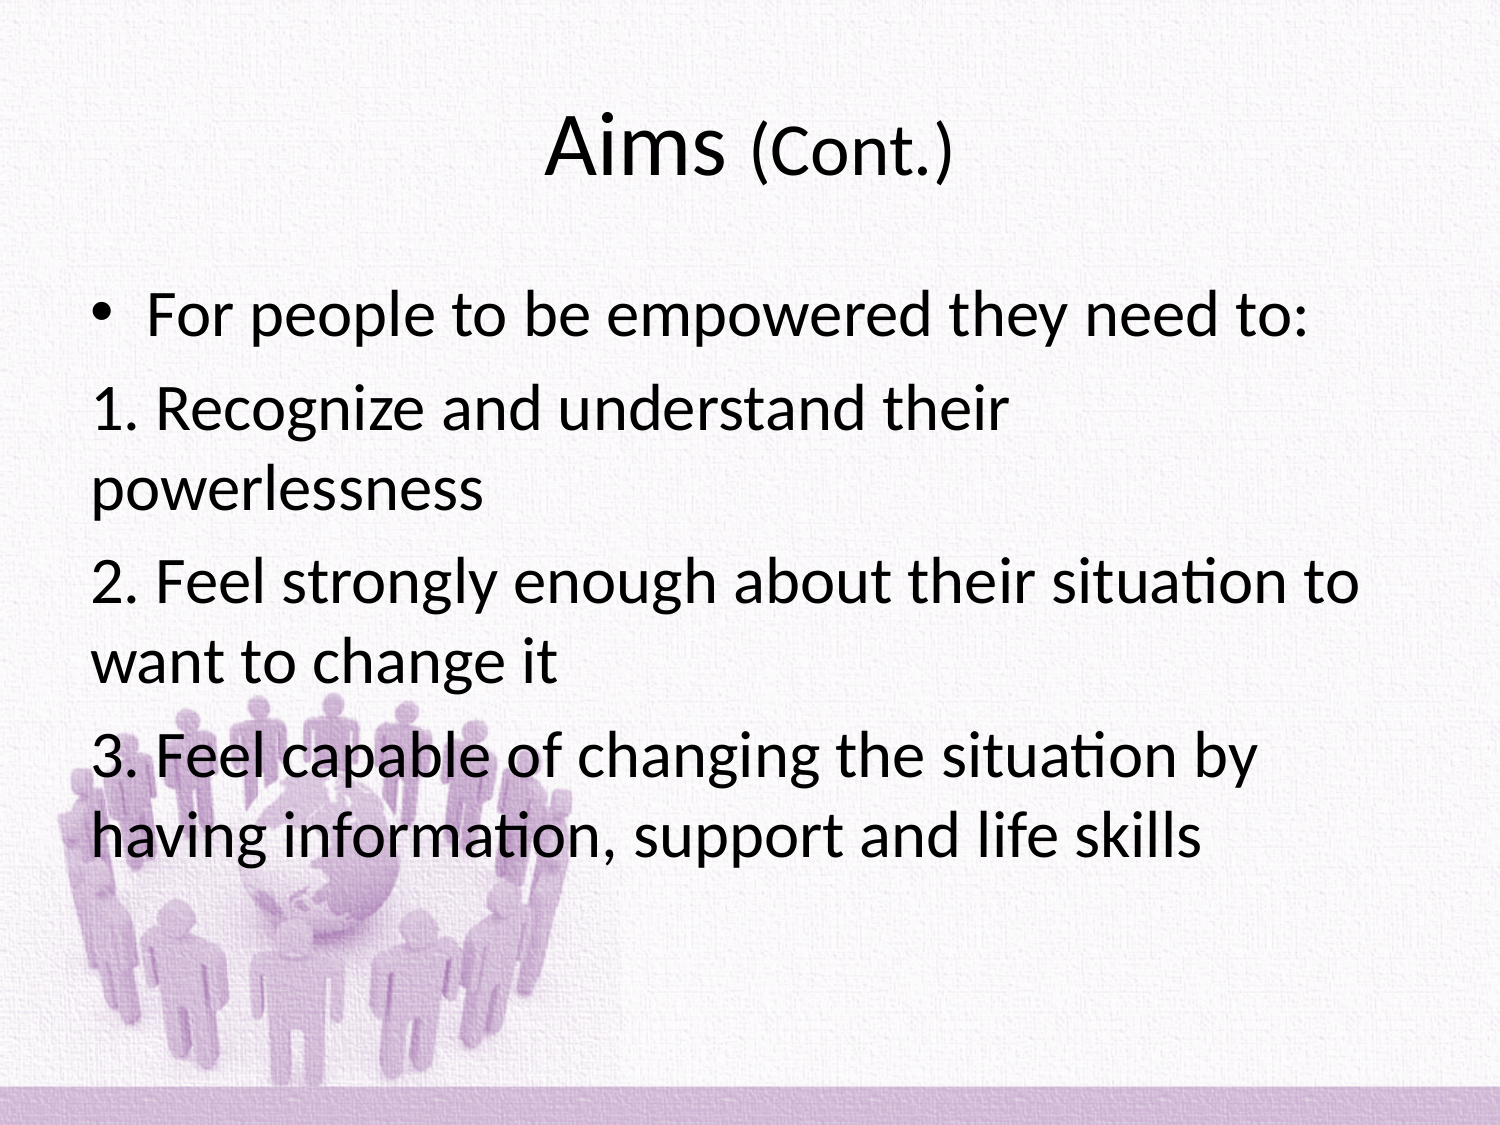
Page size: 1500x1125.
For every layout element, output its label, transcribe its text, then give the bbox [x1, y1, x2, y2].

list For people to be empowered they need to: 1. Recognize and understand their powerlessness 2. Feel strongly enough about their situation to want to change it 3. Feel capable of changing the situation by having information, support and life skills [75, 262, 1425, 1005]
title Aims (Cont.) [75, 45, 1425, 233]
